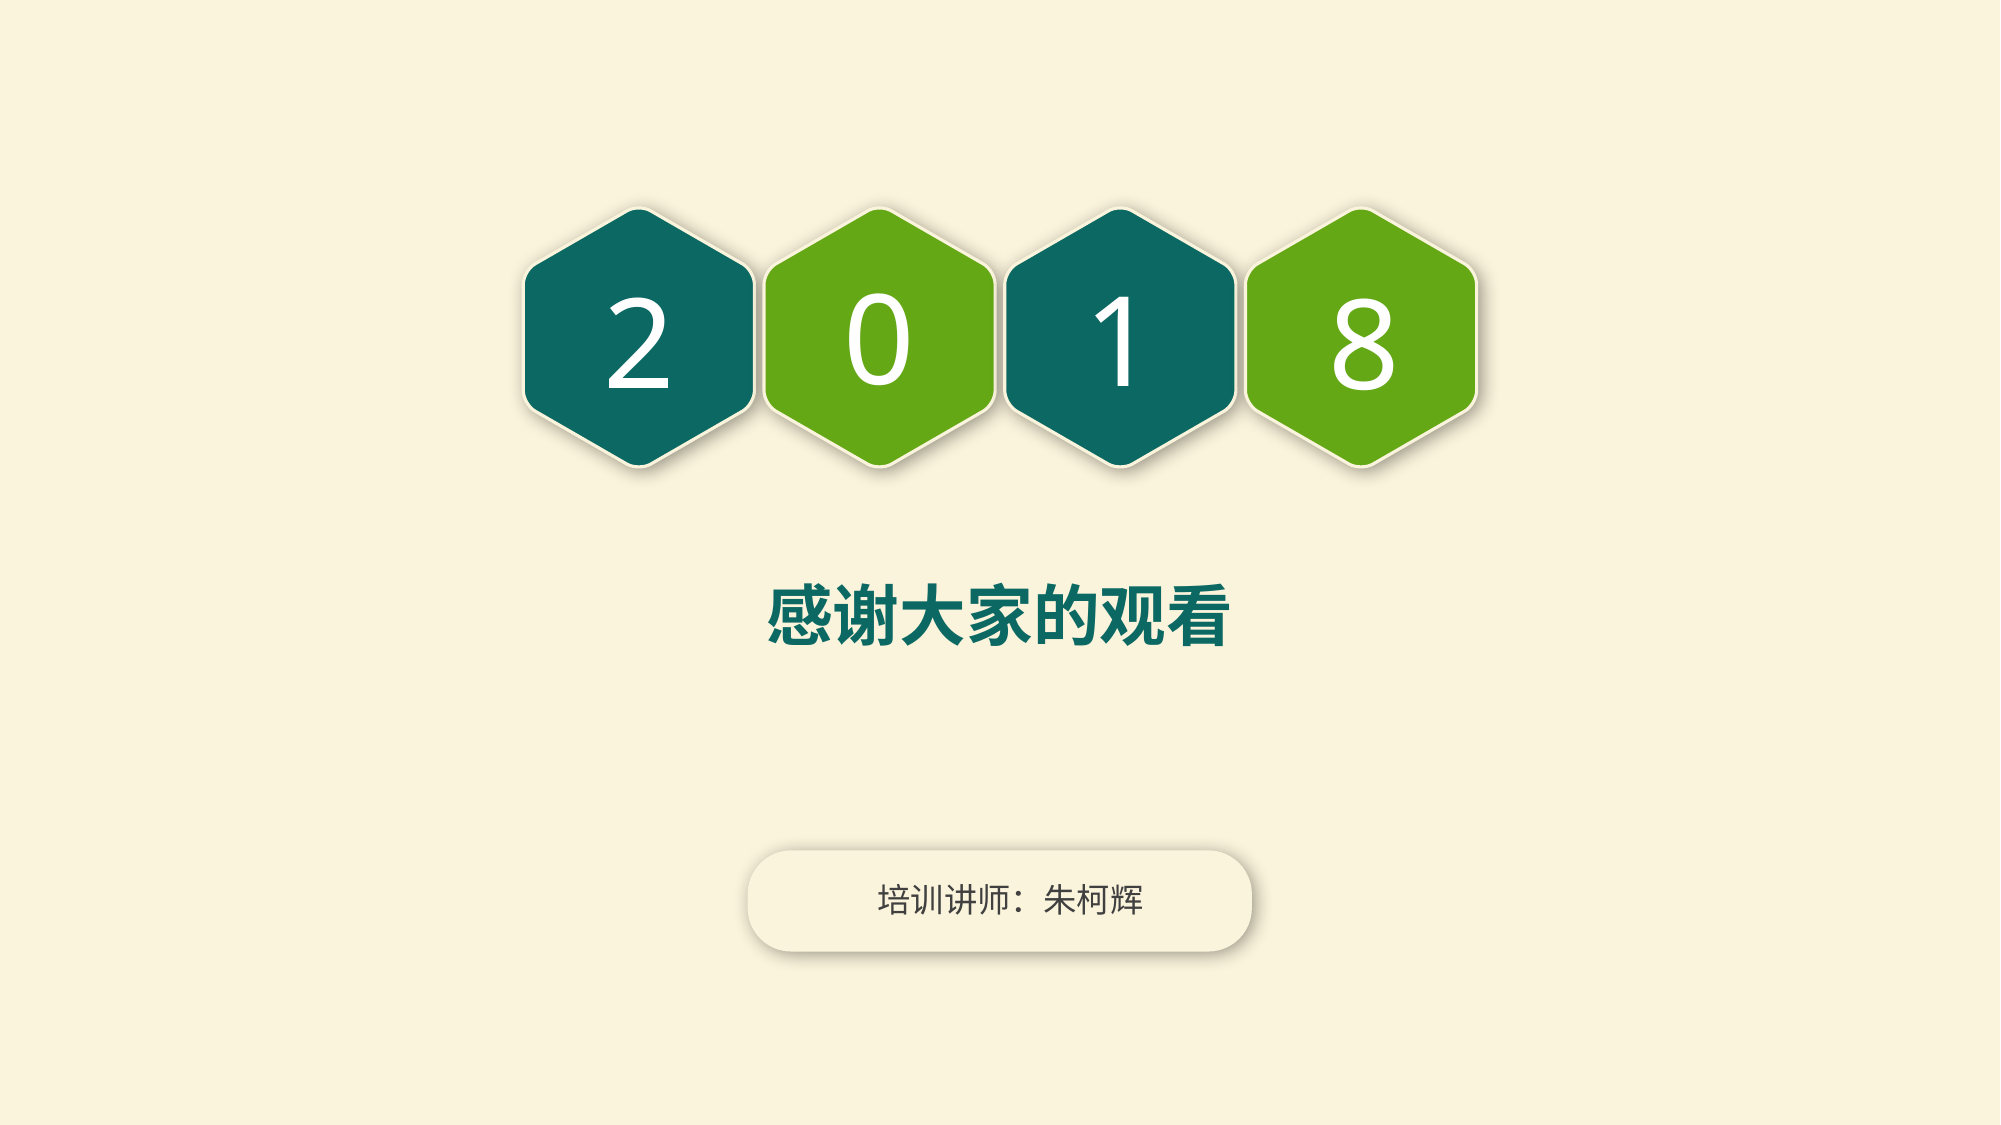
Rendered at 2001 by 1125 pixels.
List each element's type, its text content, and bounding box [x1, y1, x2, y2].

text_box [1004, 207, 1236, 467]
text_box [747, 850, 1252, 952]
text_box 8 [1313, 257, 1415, 423]
text_box [1245, 207, 1477, 467]
text_box [763, 207, 996, 467]
text_box 0 [829, 251, 931, 417]
text_box 培训讲师：朱柯辉 [833, 871, 1188, 928]
text_box 2 [588, 256, 690, 422]
text_box 感谢大家的观看 [751, 566, 1249, 661]
text_box [523, 207, 755, 467]
text_box 1 [1069, 254, 1171, 419]
